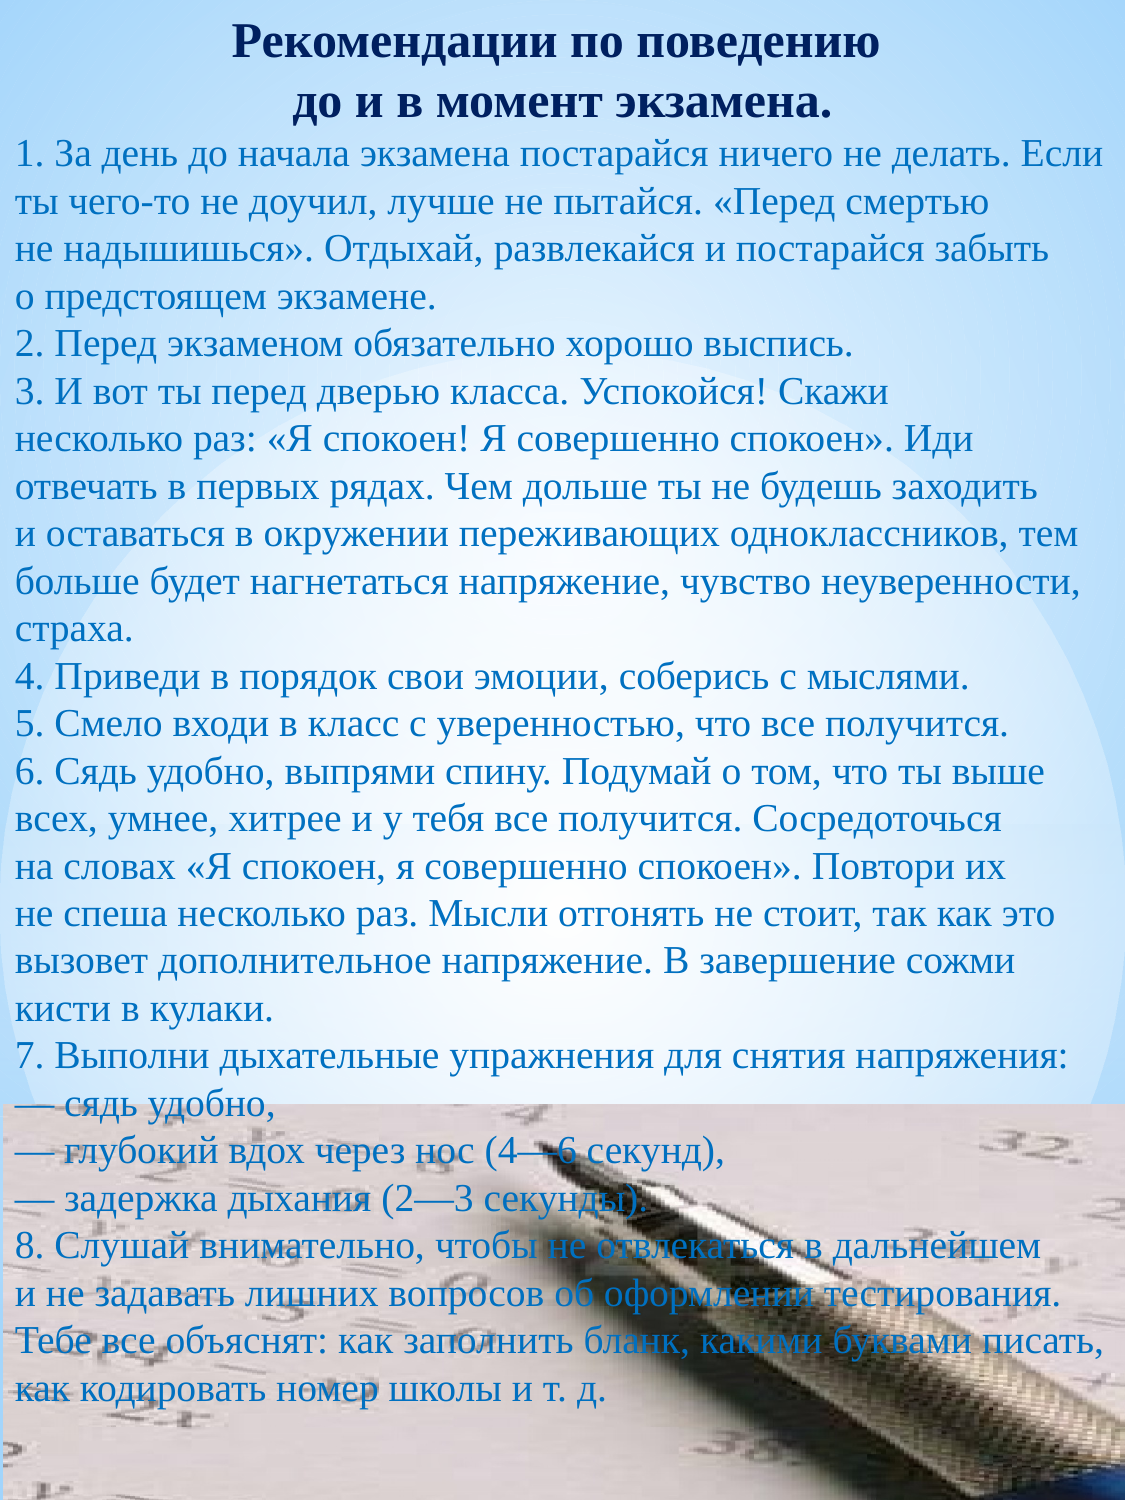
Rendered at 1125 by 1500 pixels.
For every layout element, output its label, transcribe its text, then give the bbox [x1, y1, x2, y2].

text_box Рекомендации по поведению до и в момент экзамена. 1. За день до начала экзамена постарайся ничего не делать. Если ты чего-то не доучил, лучше не пытайся. «Перед смертью не надышишься». Отдыхай, развлекайся и постарайся забыть о предстоящем экзамене. 2. Перед экзаменом обязательно хорошо выспись. 3. И вот ты перед дверью класса. Успокойся! Скажи несколько раз: «Я спокоен! Я совершенно спокоен». Иди отвечать в первых рядах. Чем дольше ты не будешь заходить и оставаться в окружении переживающих одноклассников, тем больше будет нагнетаться напряжение, чувство неуверенности, страха. 4. Приведи в порядок свои эмоции, соберись с мыслями. 5. Смело входи в класс с уверенностью, что все получится. 6. Сядь удобно, выпрями спину. Подумай о том, что ты выше всех, умнее, хитрее и у тебя все получится. Сосредоточься на словах «Я спокоен, я совершенно спокоен». Повтори их не спеша несколько раз. Мысли отгонять не стоит, так как это вызовет дополнительное напряжение. В завершение сожми кисти в кулаки. 7. Выполни дыхательные упражнения для снятия напряжения: — сядь удобно, — глубокий вдох через нос (4—6 секунд), — задержка дыхания (2—3 секунды). 8. Слушай внимательно, чтобы не отвлекаться в дальнейшем и не задавать лишних вопросов об оформлении тестирования. Тебе все объяснят: как заполнить бланк, какими буквами писать, как кодировать номер школы и т. д. [0, 0, 1125, 1103]
picture [2, 1104, 1125, 1500]
